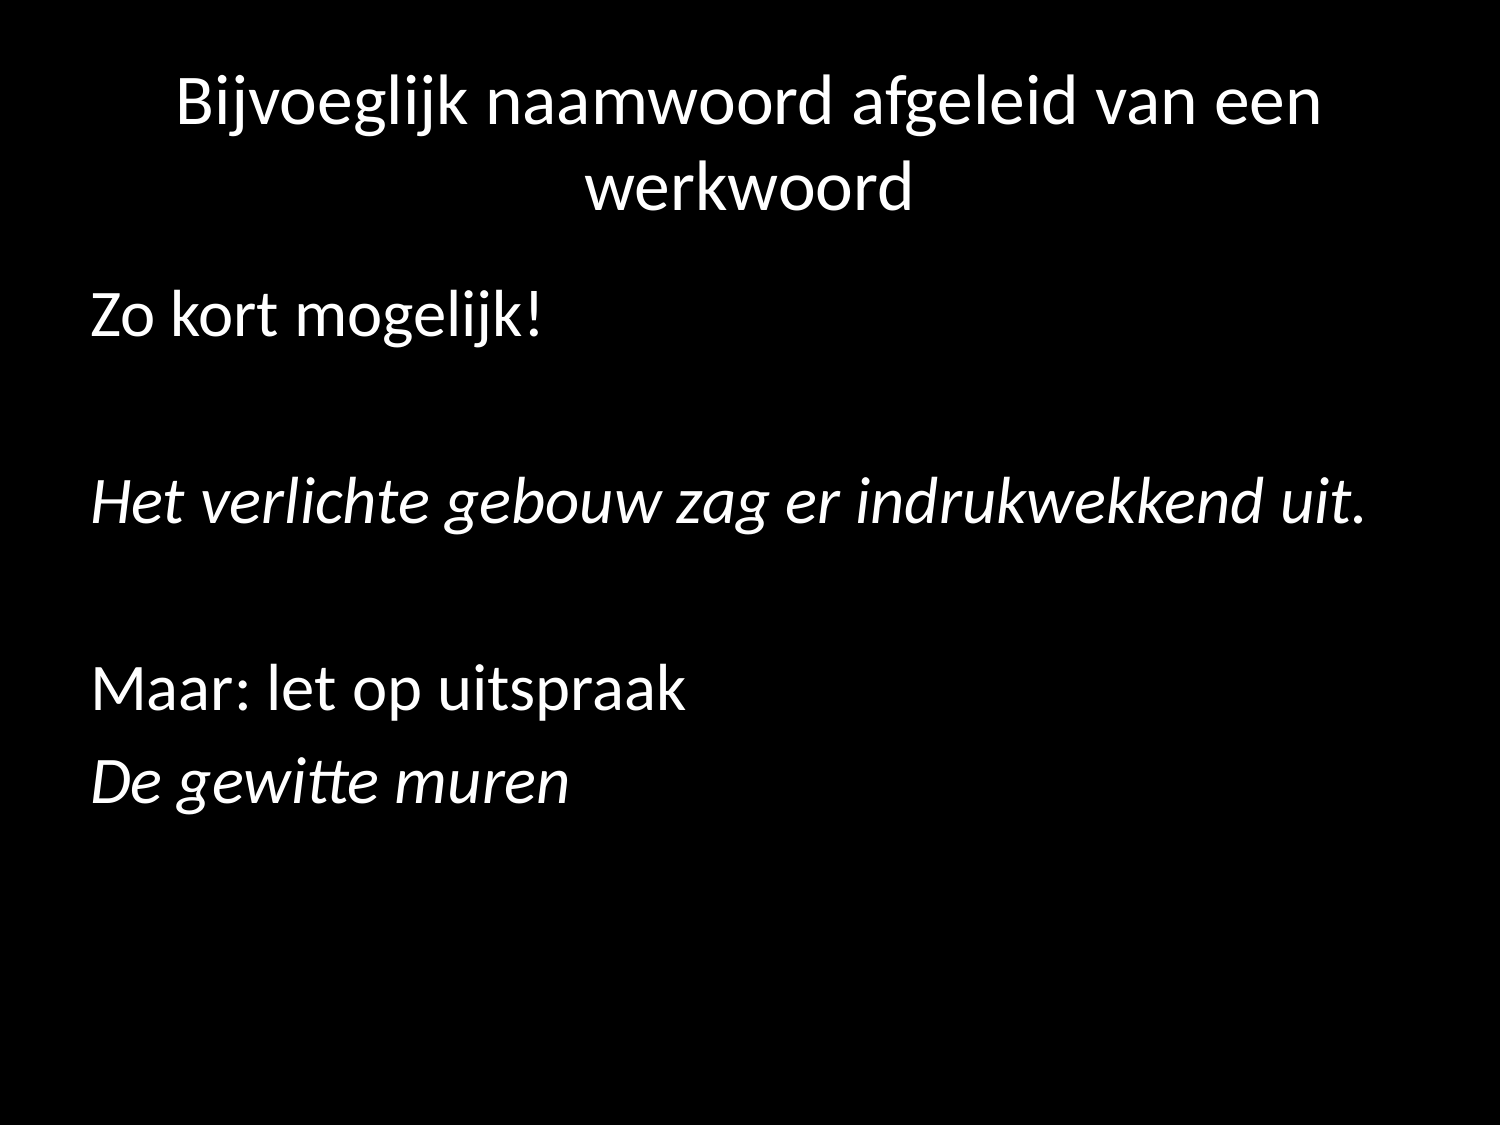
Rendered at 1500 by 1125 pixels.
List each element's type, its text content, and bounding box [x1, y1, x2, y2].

list Zo kort mogelijk! Het verlichte gebouw zag er indrukwekkend uit. Maar: let op uitspraak De gewitte muren [75, 262, 1425, 1005]
title Bijvoeglijk naamwoord afgeleid van een werkwoord [75, 45, 1425, 233]
